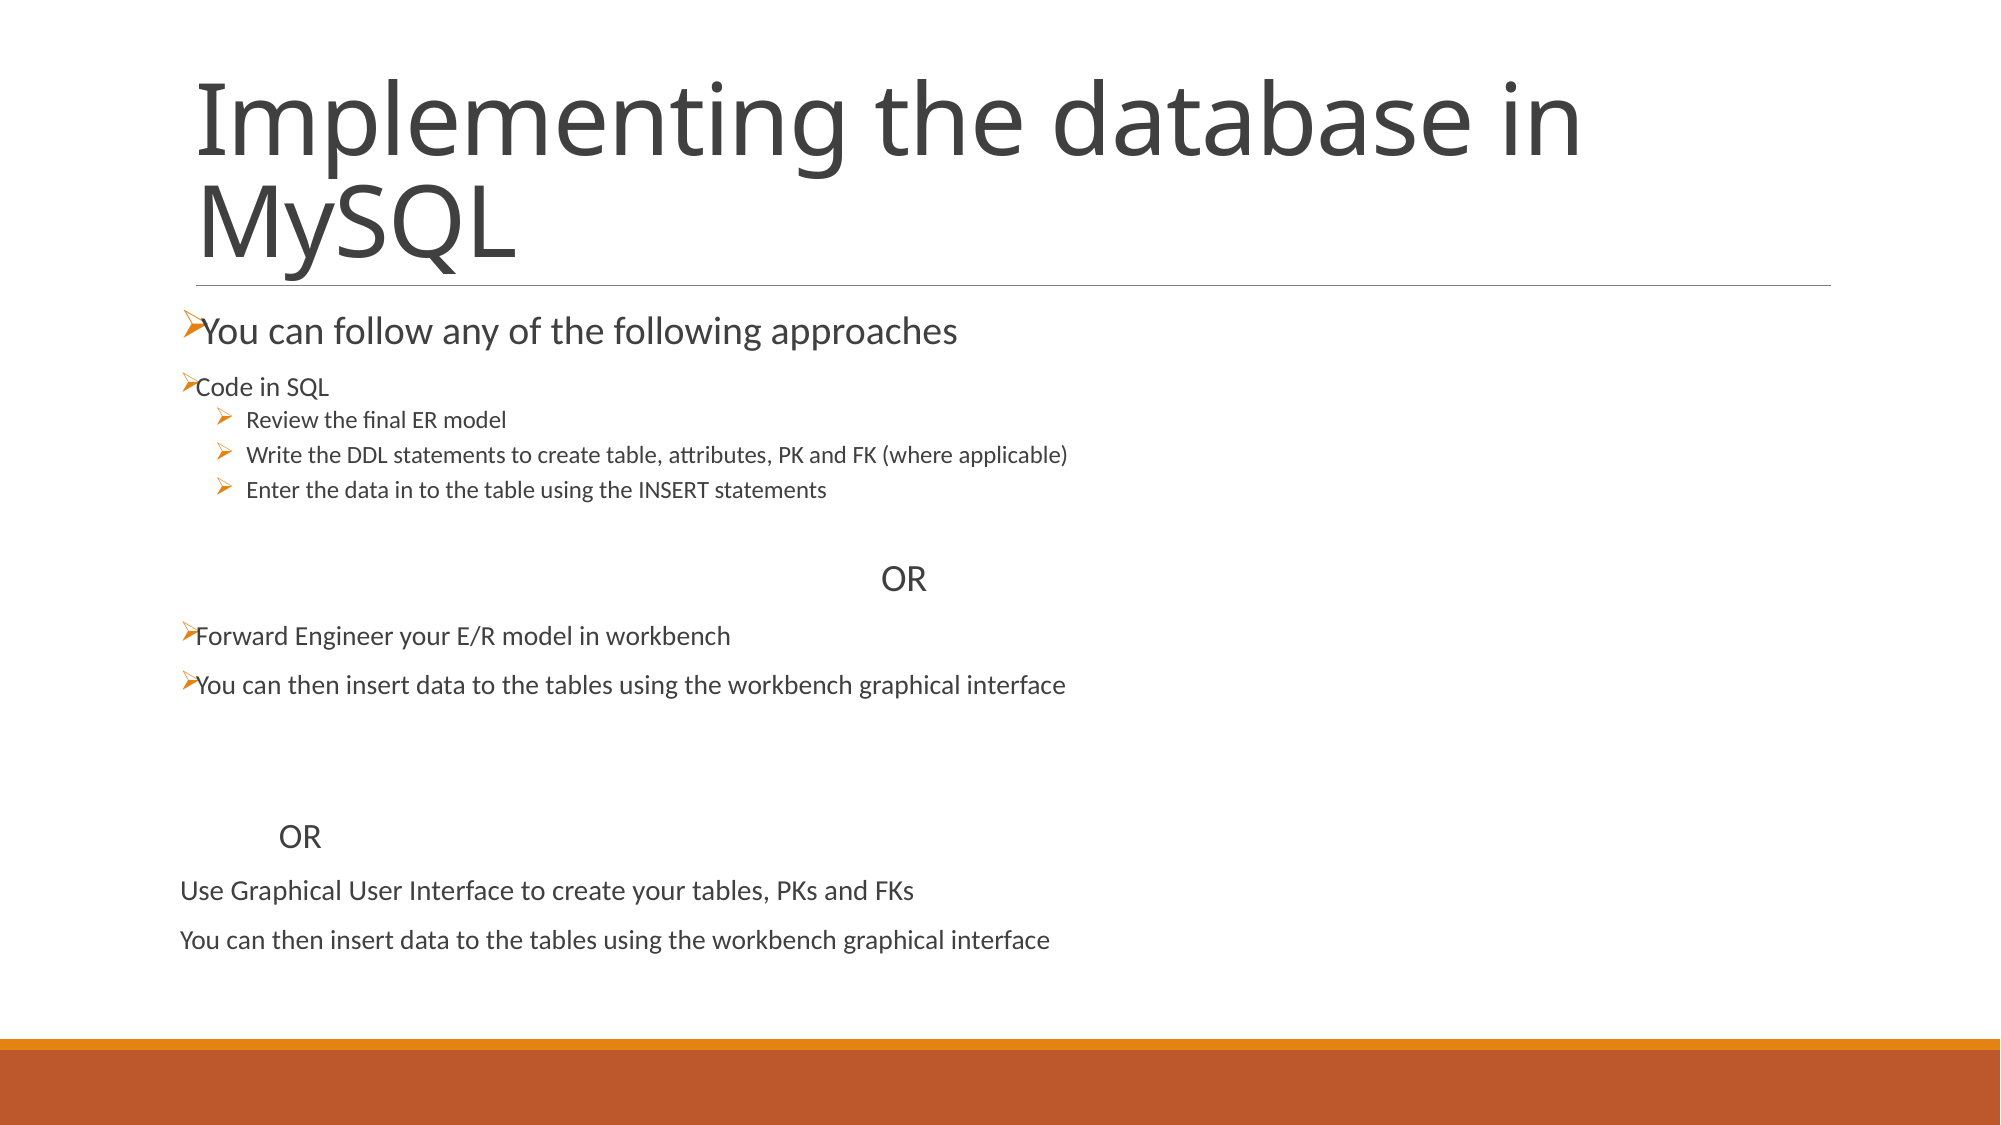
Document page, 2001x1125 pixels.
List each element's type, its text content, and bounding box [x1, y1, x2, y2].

title Implementing the database in MySQL [180, 47, 1830, 285]
list You can follow any of the following approaches Code in SQL Review the final ER model Write the DDL statements to create table, attributes, PK and FK (where applicable) Enter the data in to the table using the INSERT statements OR Forward Engineer your E/R model in workbench You can then insert data to the tables using the workbench graphical interface OR Use Graphical User Interface to create your tables, PKs and FKs You can then insert data to the tables using the workbench graphical interface [180, 302, 1830, 963]
